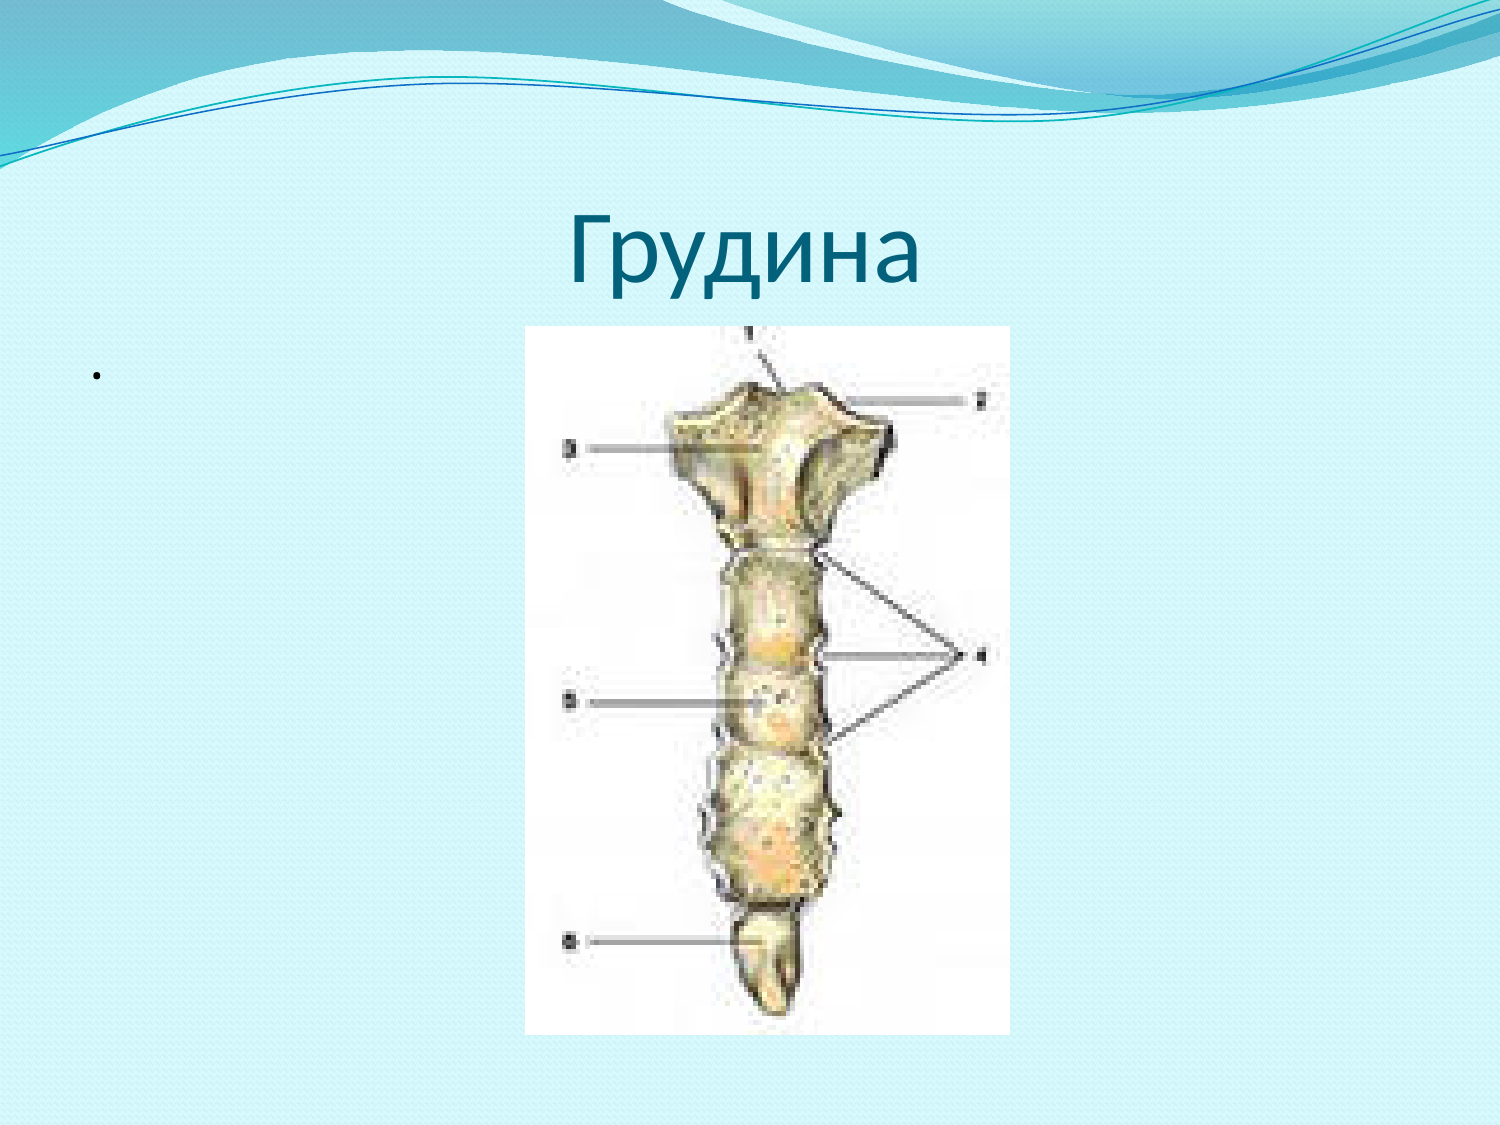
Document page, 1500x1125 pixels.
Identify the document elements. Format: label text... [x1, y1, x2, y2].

title Грудина [74, 115, 1426, 304]
list . [74, 317, 1426, 1038]
picture [525, 326, 1011, 1036]
